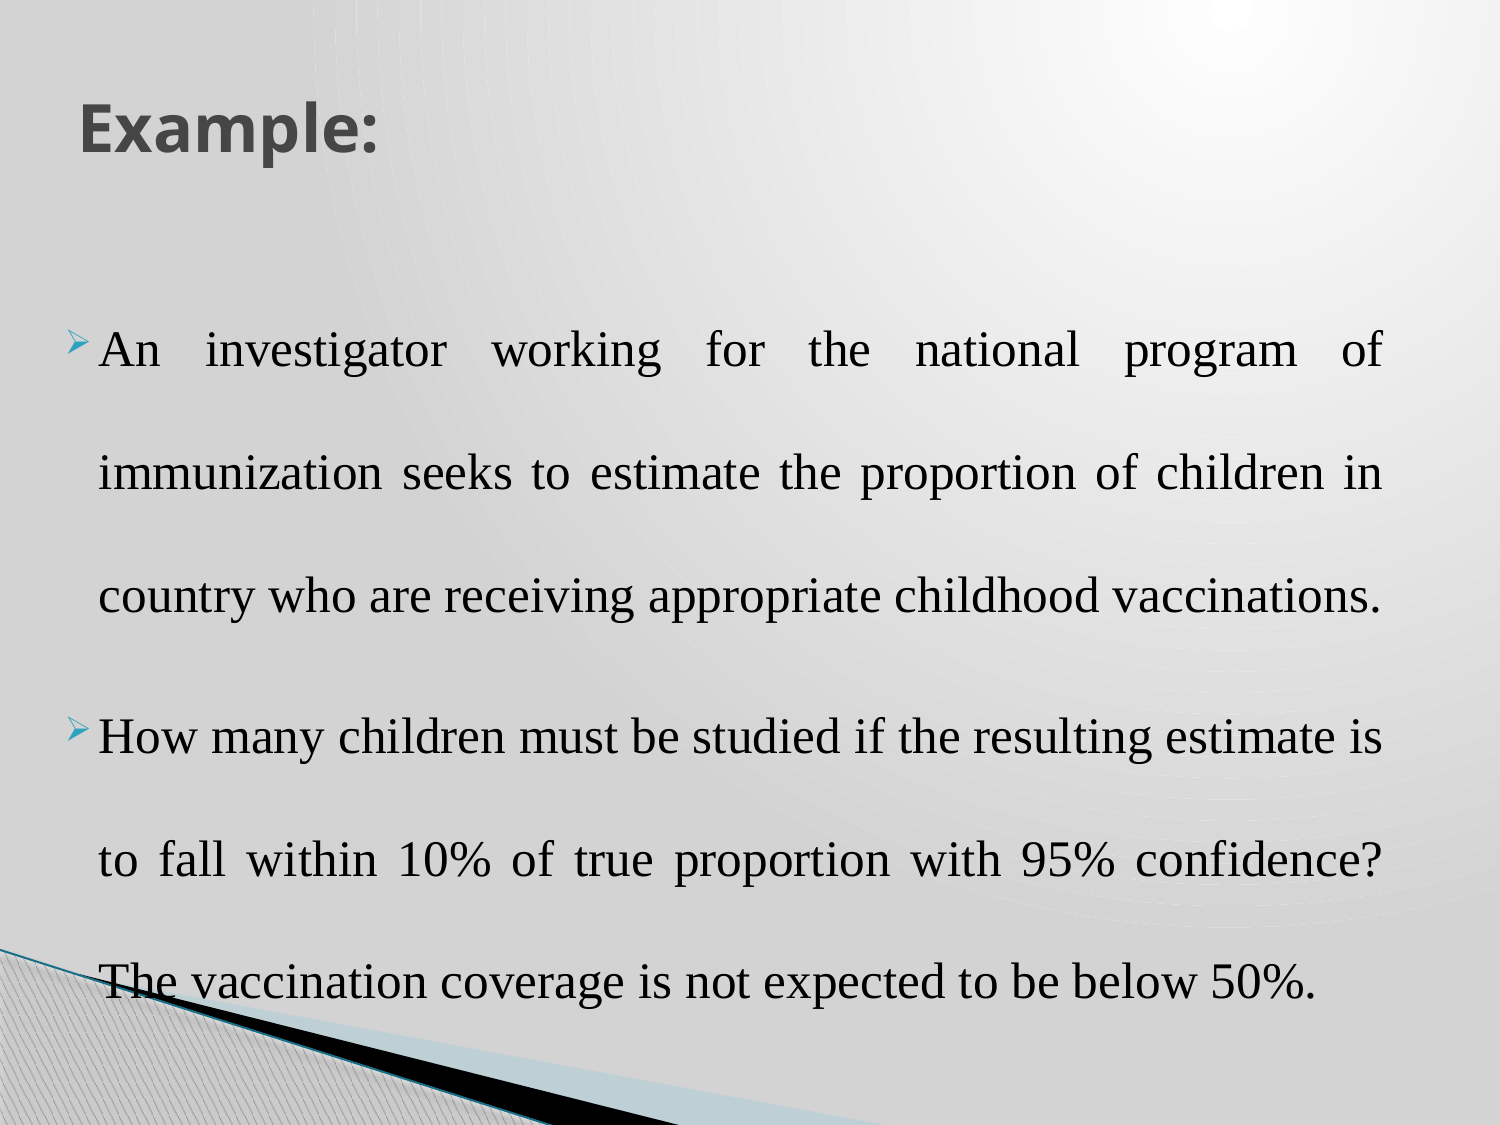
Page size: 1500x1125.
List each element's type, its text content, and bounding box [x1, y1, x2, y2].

title Example: [62, 76, 1413, 175]
list An investigator working for the national program of immunization seeks to estimate the proportion of children in country who are receiving appropriate childhood vaccinations. How many children must be studied if the resulting estimate is to fall within 10% of true proportion with 95% confidence? The vaccination coverage is not expected to be below 50%. [50, 246, 1400, 1100]
